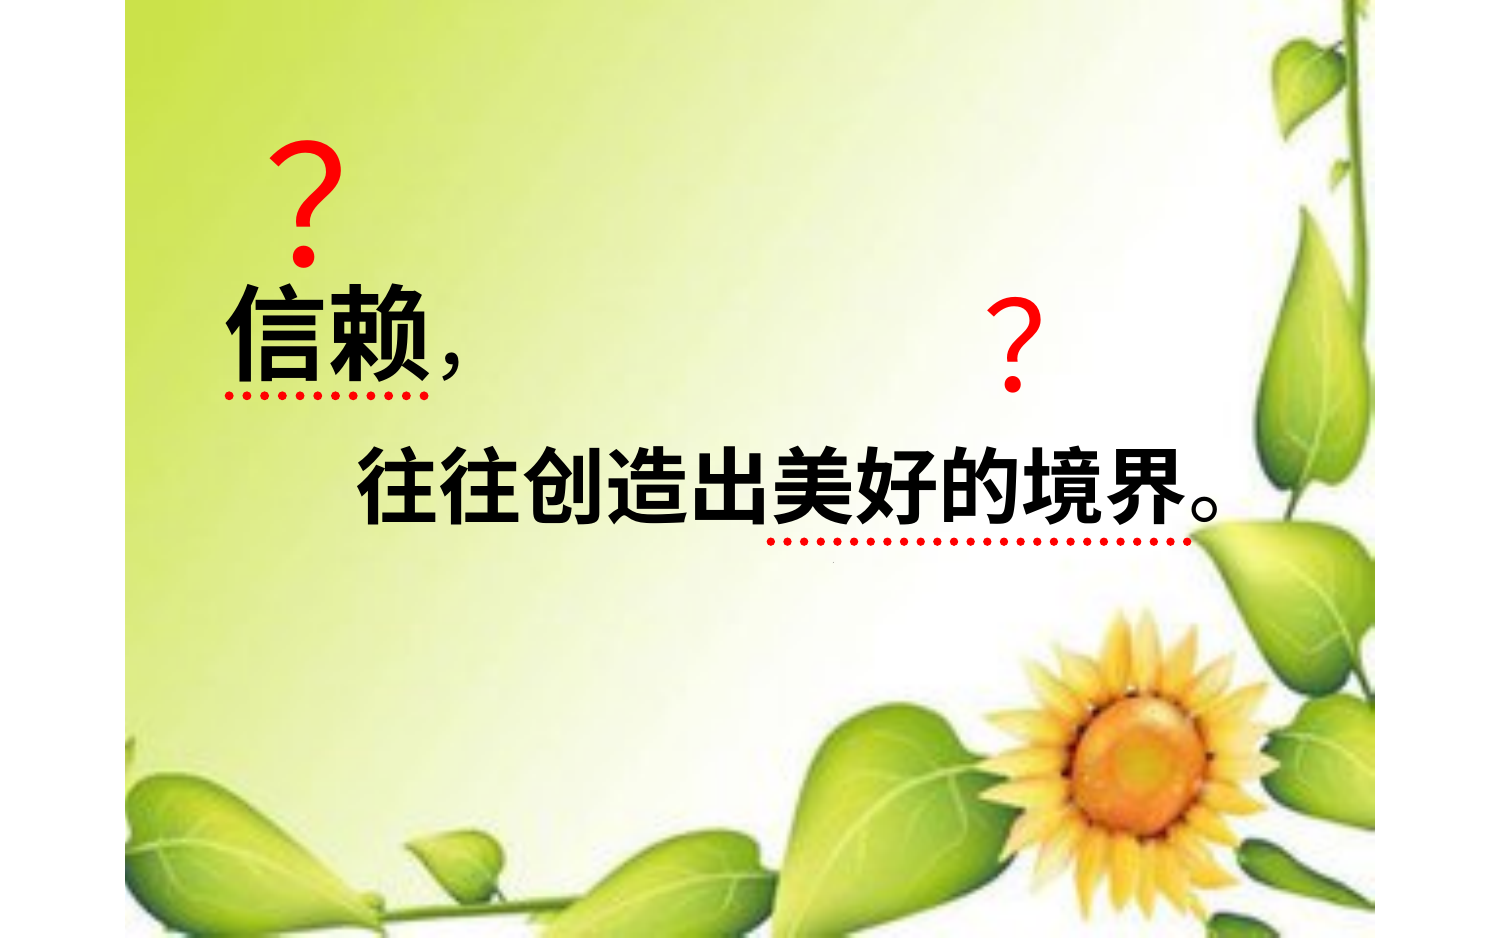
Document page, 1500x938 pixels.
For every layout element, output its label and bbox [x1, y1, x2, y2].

picture [124, 0, 1376, 938]
